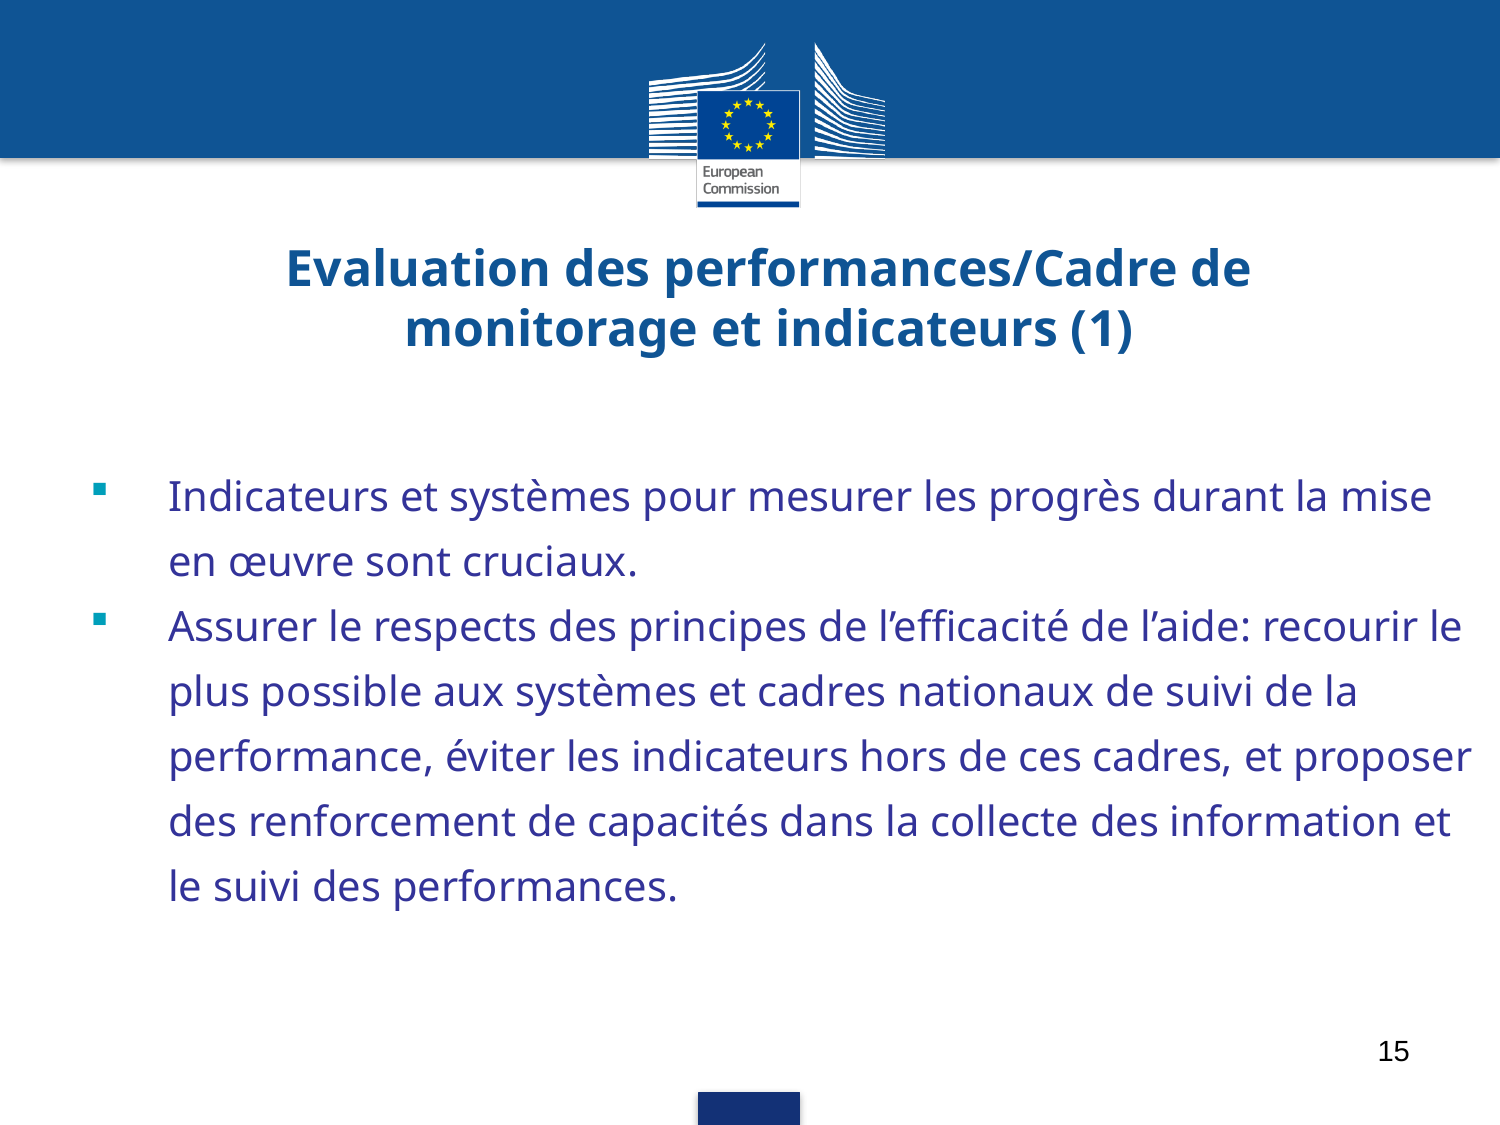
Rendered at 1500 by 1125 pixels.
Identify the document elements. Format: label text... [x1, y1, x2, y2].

slide_number 15 [1074, 1024, 1425, 1103]
picture [649, 42, 885, 207]
list Indicateurs et systèmes pour mesurer les progrès durant la mise en œuvre sont cruciaux. Assurer le respects des principes de l’efficacité de l’aide: recourir le plus possible aux systèmes et cadres nationaux de suivi de la performance, éviter les indicateurs hors de ces cadres, et proposer des renforcement de capacités dans la collecte des information et le suivi des performances. [0, 396, 1500, 1059]
title Evaluation des performances/Cadre de monitorage et indicateurs (1) [64, 207, 1416, 386]
